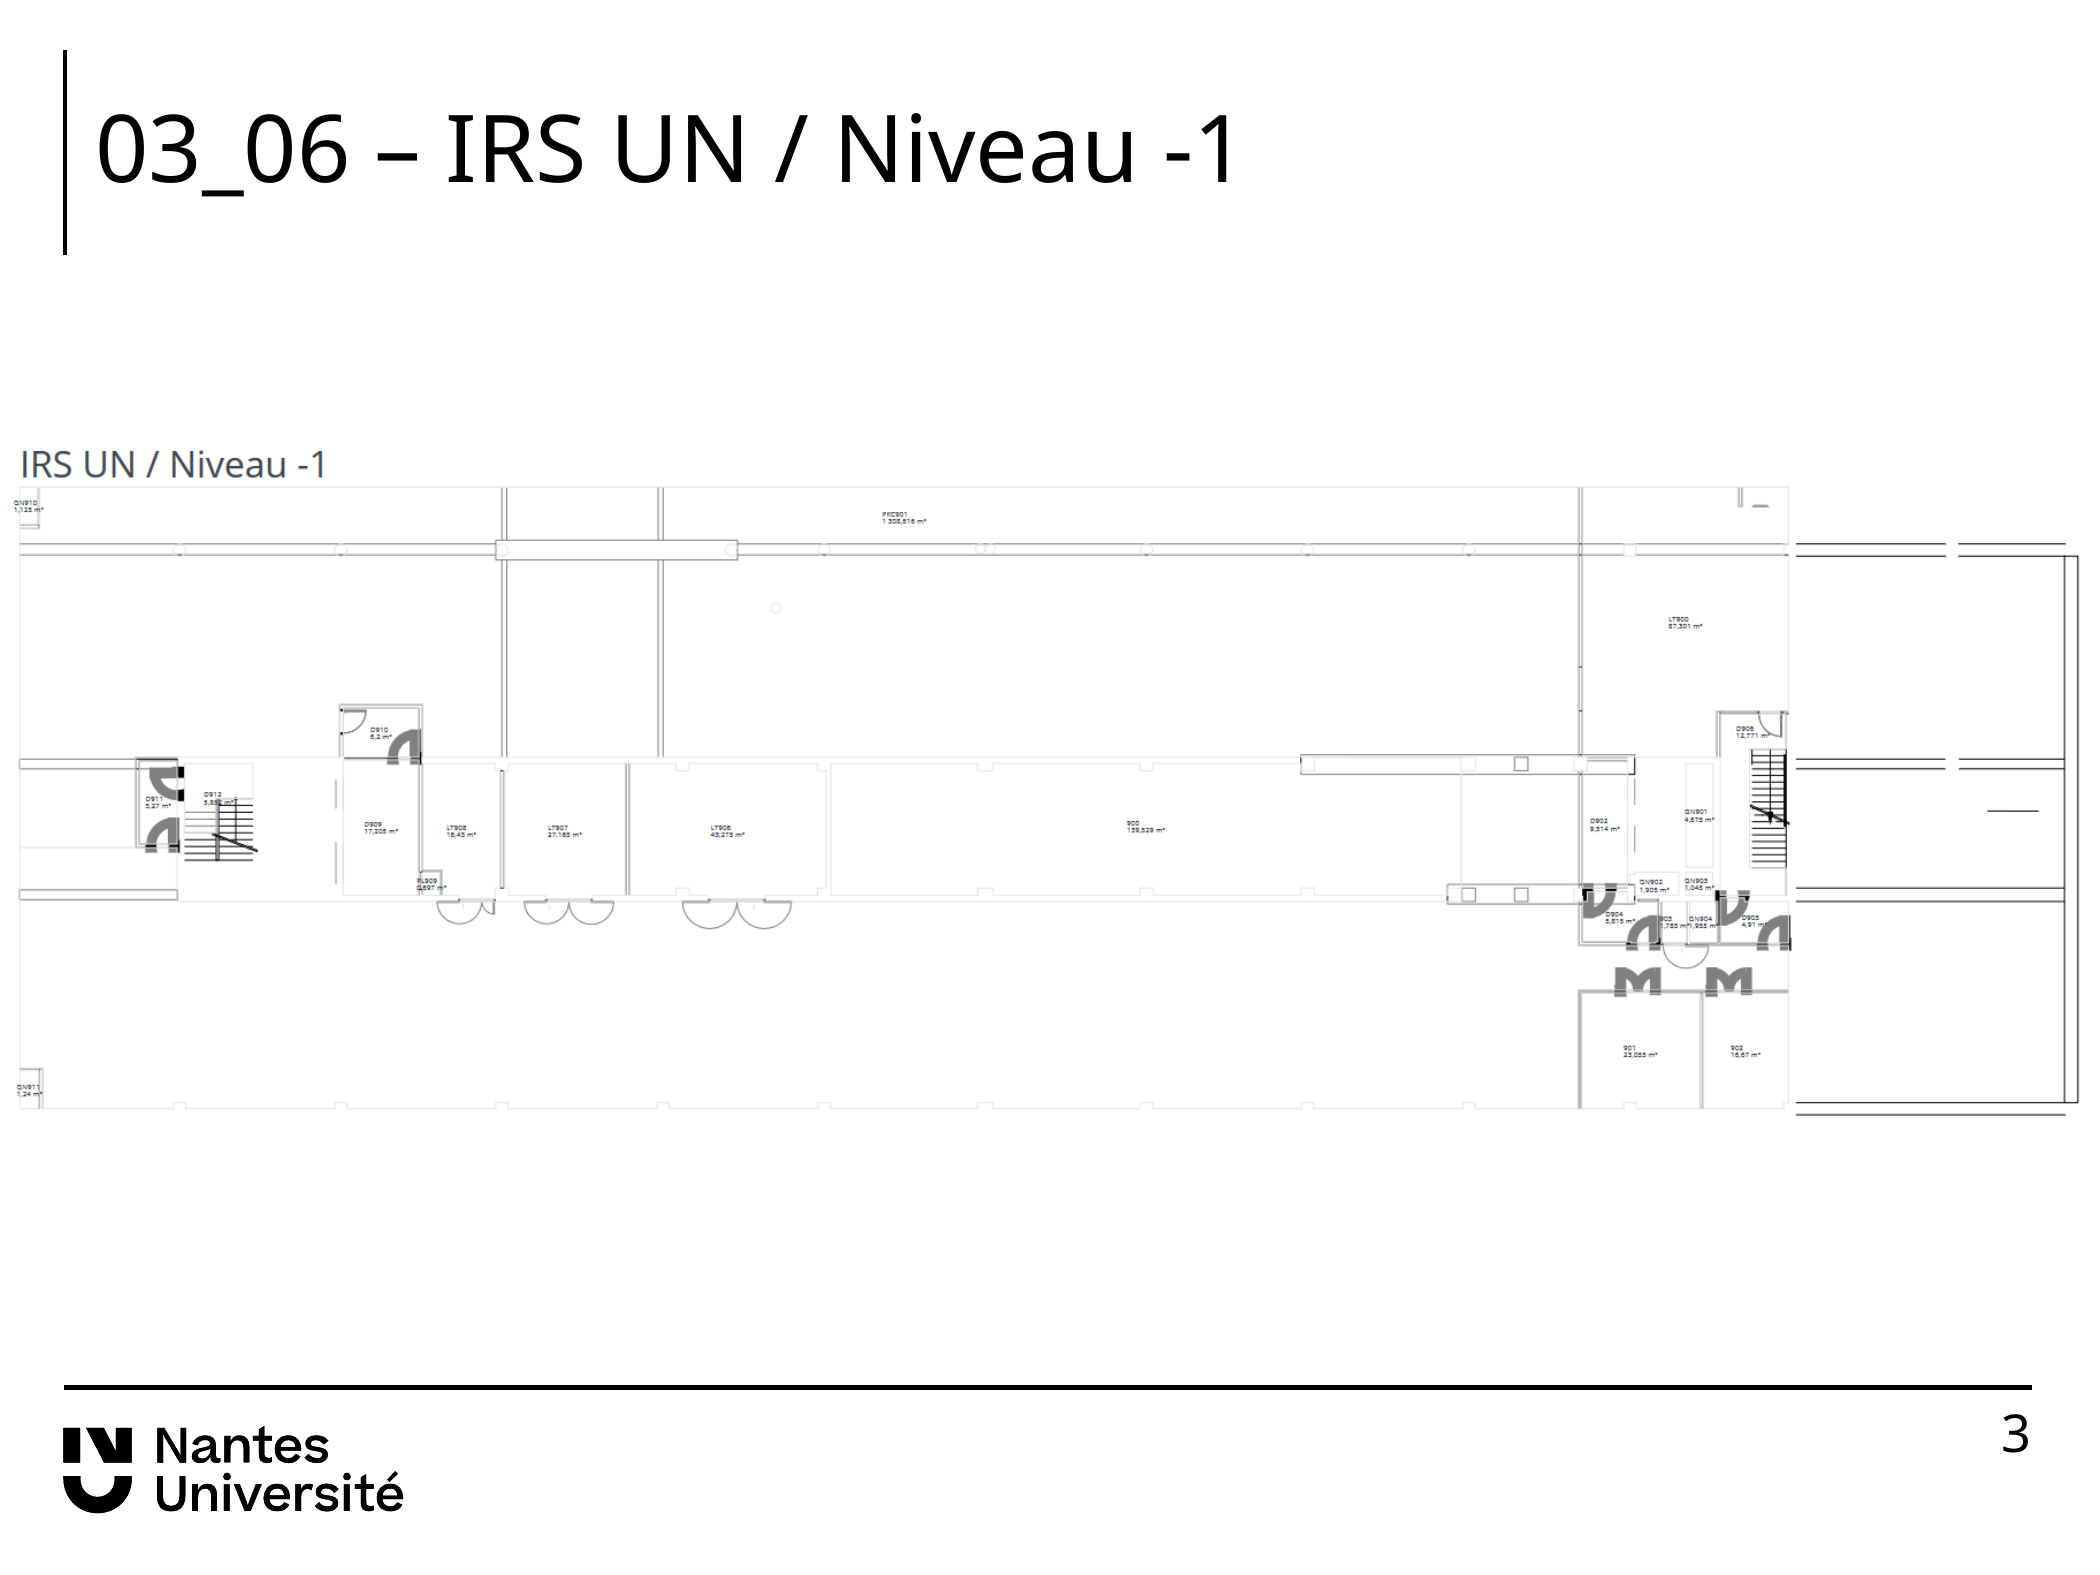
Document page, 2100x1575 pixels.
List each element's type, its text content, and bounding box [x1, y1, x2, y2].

title 03_06 – IRS UN / Niveau -1 [95, 101, 1921, 204]
slide_number 3 [1723, 1404, 2032, 1468]
picture [0, 443, 2100, 1131]
